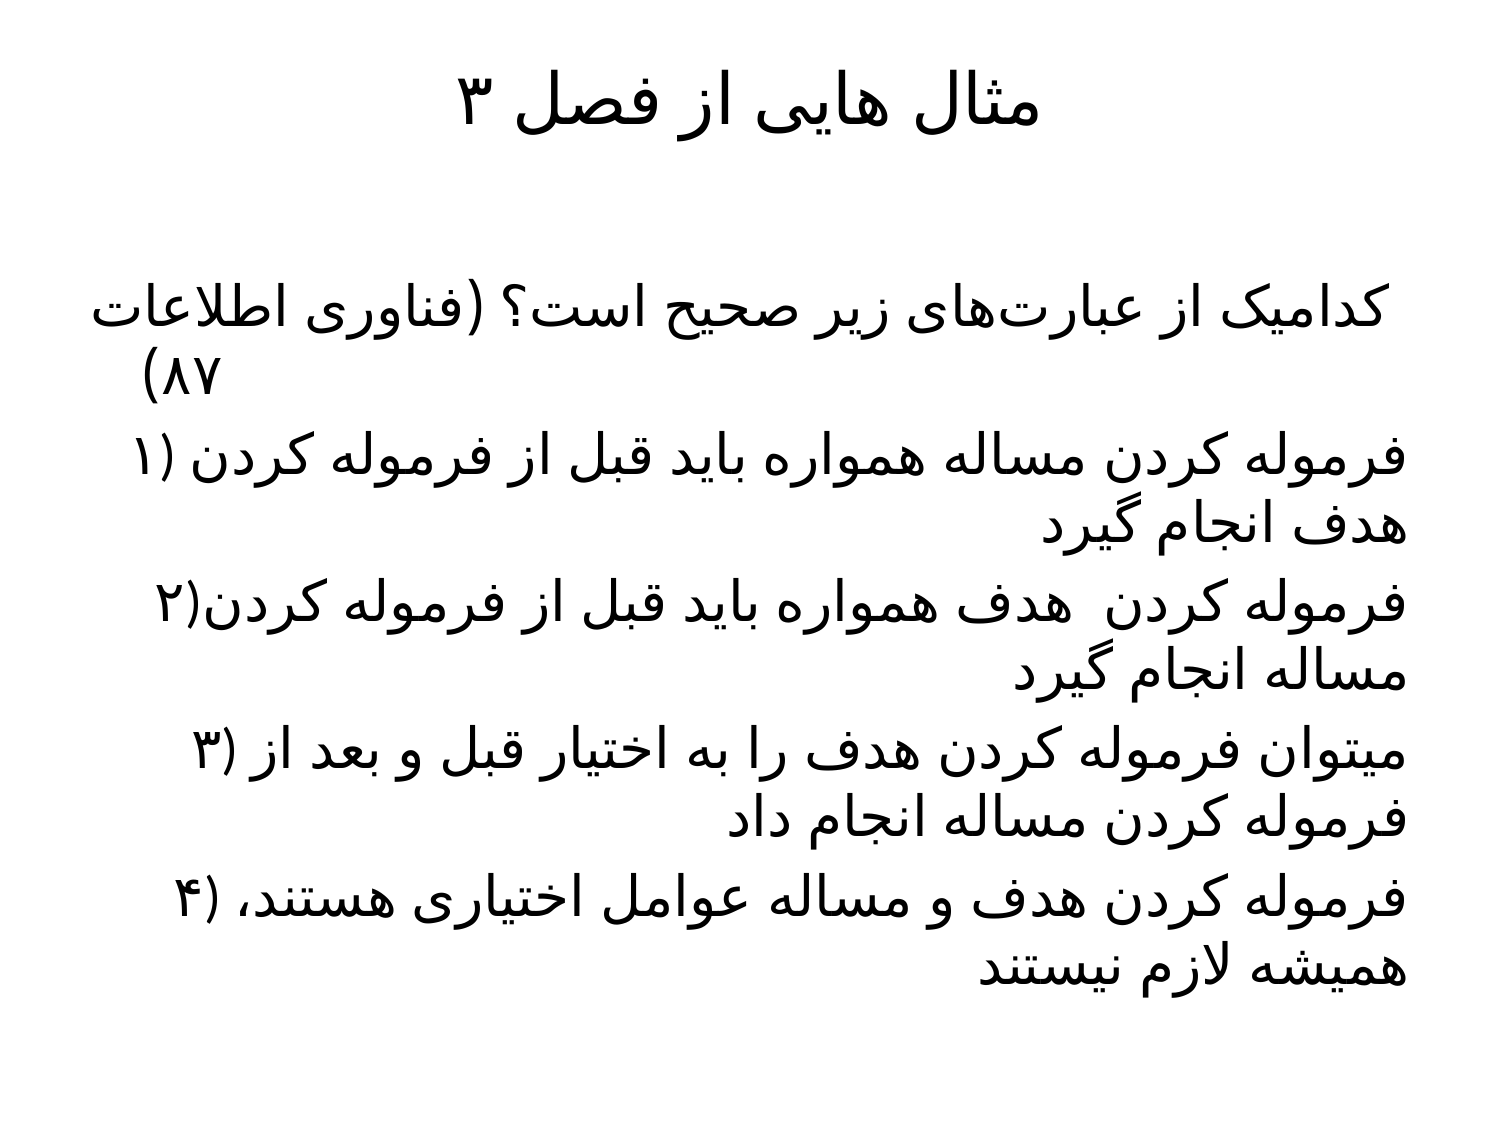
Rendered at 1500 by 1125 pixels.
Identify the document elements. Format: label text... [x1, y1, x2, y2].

list کدامیک از عبارت‌های زیر صحیح است؟ (فناوری اطلاعات ۸۷) ۱) فرموله کردن مساله همواره باید قبل از فرموله کردن هدف انجام گیرد ۲)فرموله کردن هدف همواره باید قبل از فرموله کردن مساله انجام گیرد ۳) میتوان فرموله کردن هدف را به اختیار قبل و بعد از فرموله کردن مساله انجام داد ۴) فرموله کردن هدف و مساله عوامل اختیاری هستند، همیشه لازم نیستند [75, 262, 1425, 1005]
title مثال هایی از فصل ۳ [75, 45, 1425, 233]
